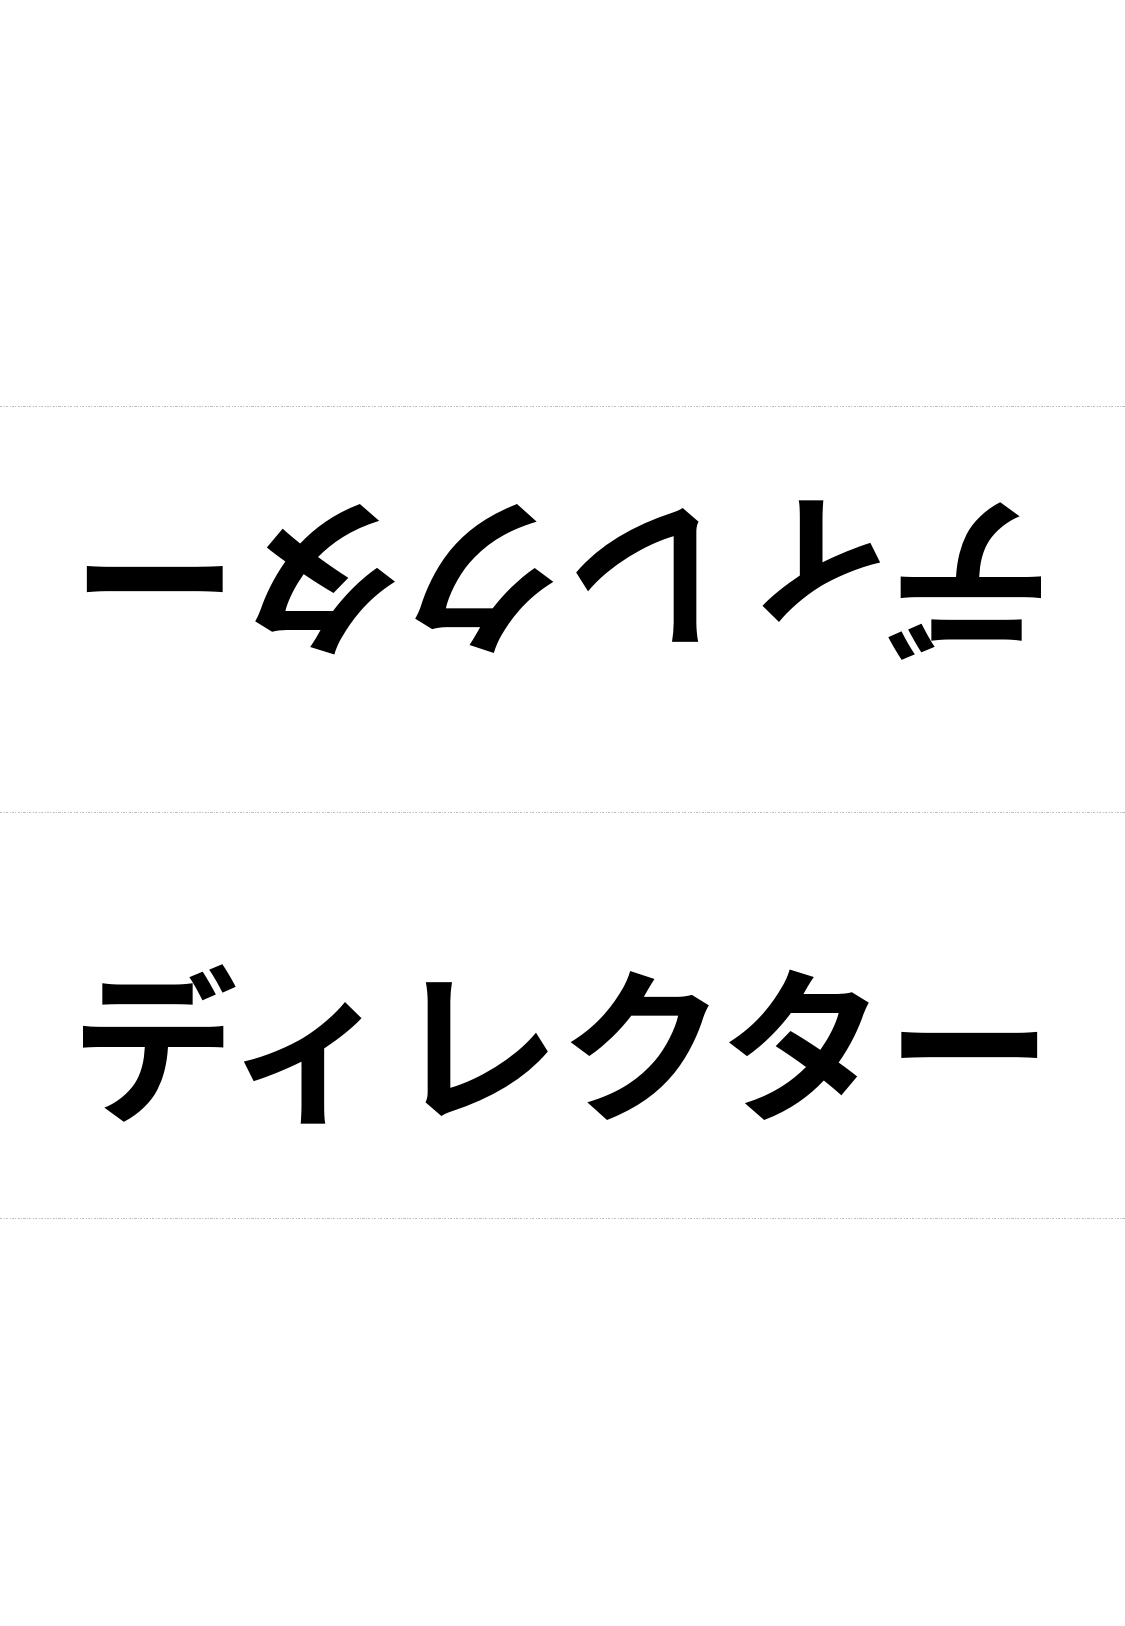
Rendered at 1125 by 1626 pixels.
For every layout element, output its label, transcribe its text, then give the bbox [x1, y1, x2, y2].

text_box ディレクター [56, 475, 1069, 690]
text_box ディレクター [56, 935, 1069, 1151]
